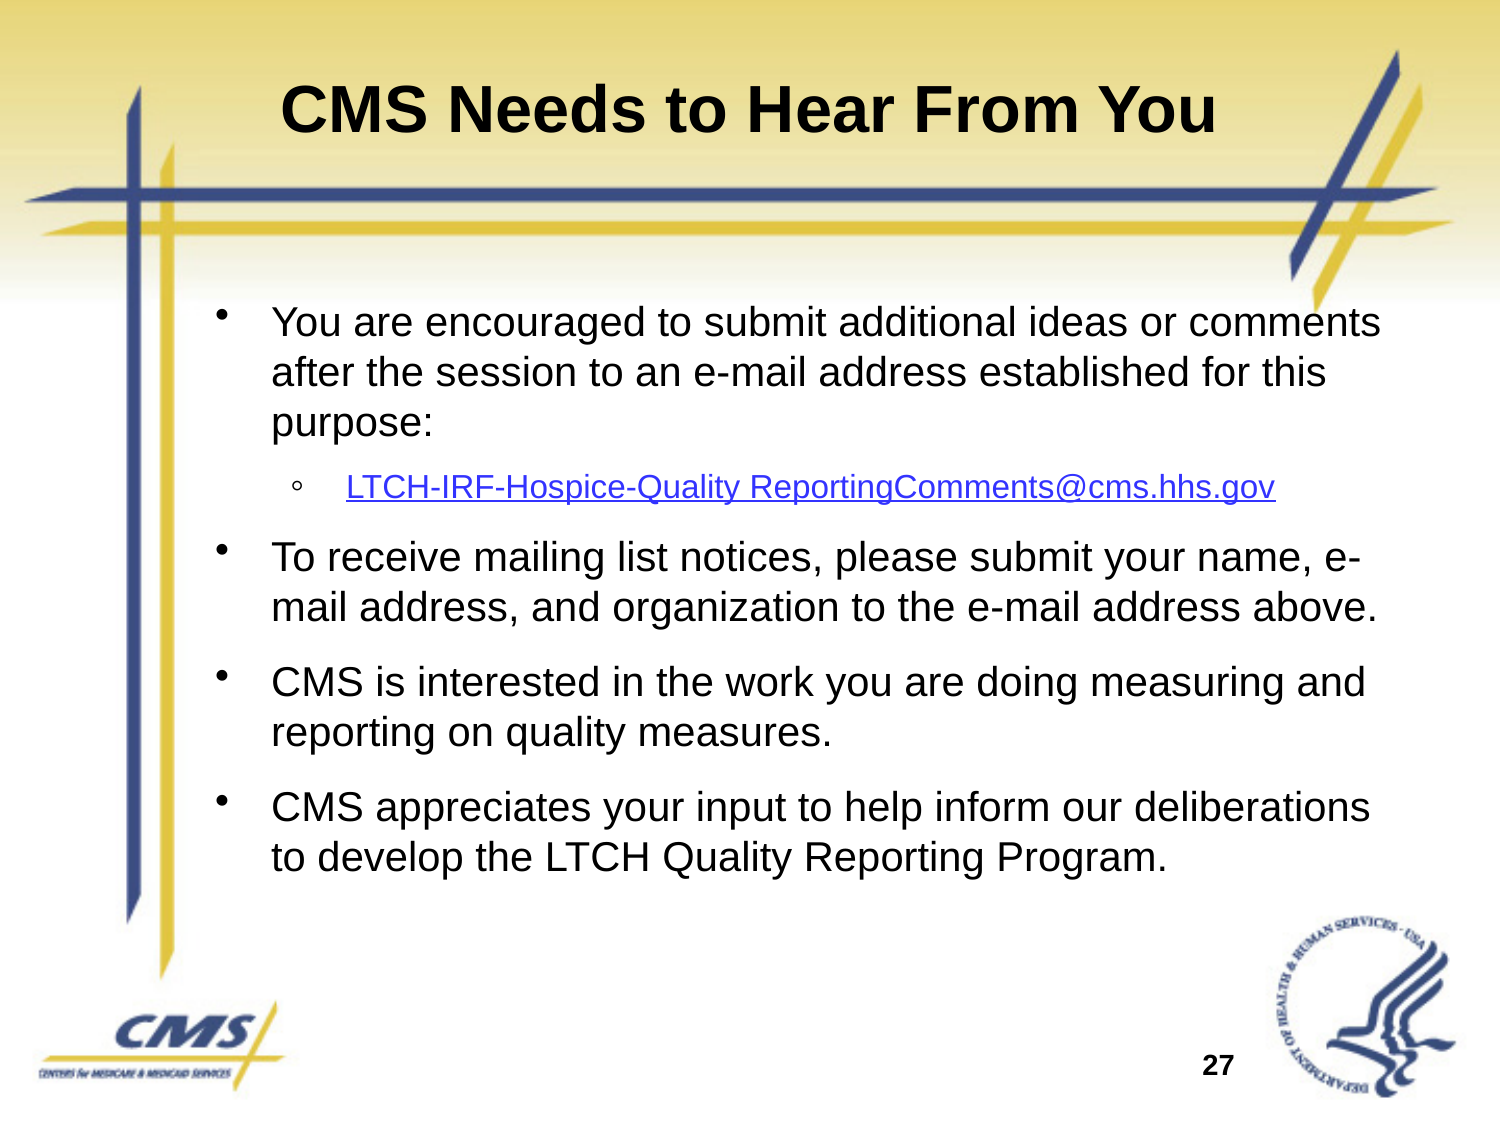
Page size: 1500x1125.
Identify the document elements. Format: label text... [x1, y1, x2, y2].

title CMS Needs to Hear From You [112, 12, 1388, 201]
picture [0, 0, 1500, 1125]
list You are encouraged to submit additional ideas or comments after the session to an e-mail address established for this purpose: LTCH-IRF-Hospice-Quality ReportingComments@cms.hhs.gov To receive mailing list notices, please submit your name, e-mail address, and organization to the e-mail address above. CMS is interested in the work you are doing measuring and reporting on quality measures. CMS appreciates your input to help inform our deliberations to develop the LTCH Quality Reporting Program. [199, 287, 1401, 1013]
